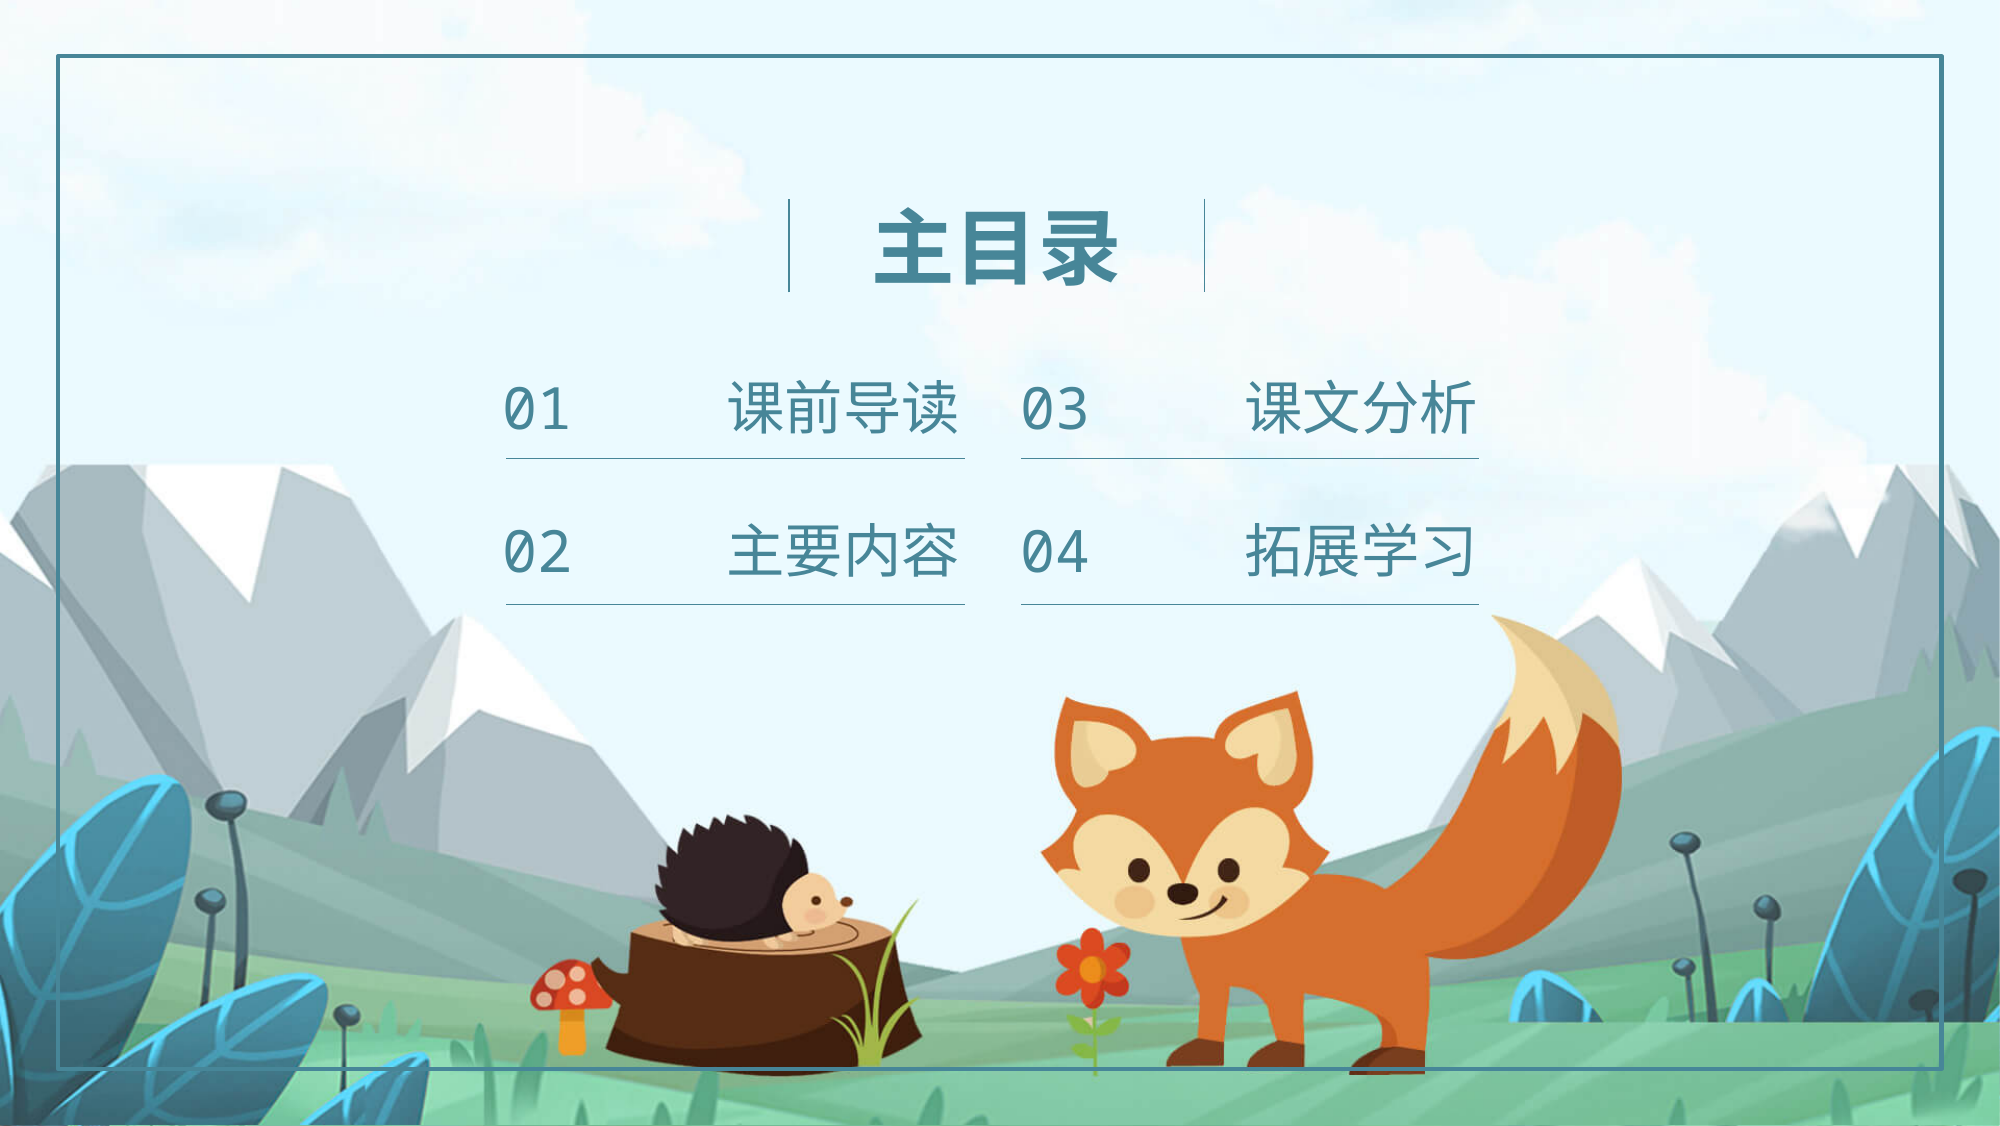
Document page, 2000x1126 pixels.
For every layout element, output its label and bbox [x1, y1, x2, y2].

text_box [949, 37, 1044, 454]
text_box [473, 363, 1508, 605]
picture [0, 0, 2000, 1126]
